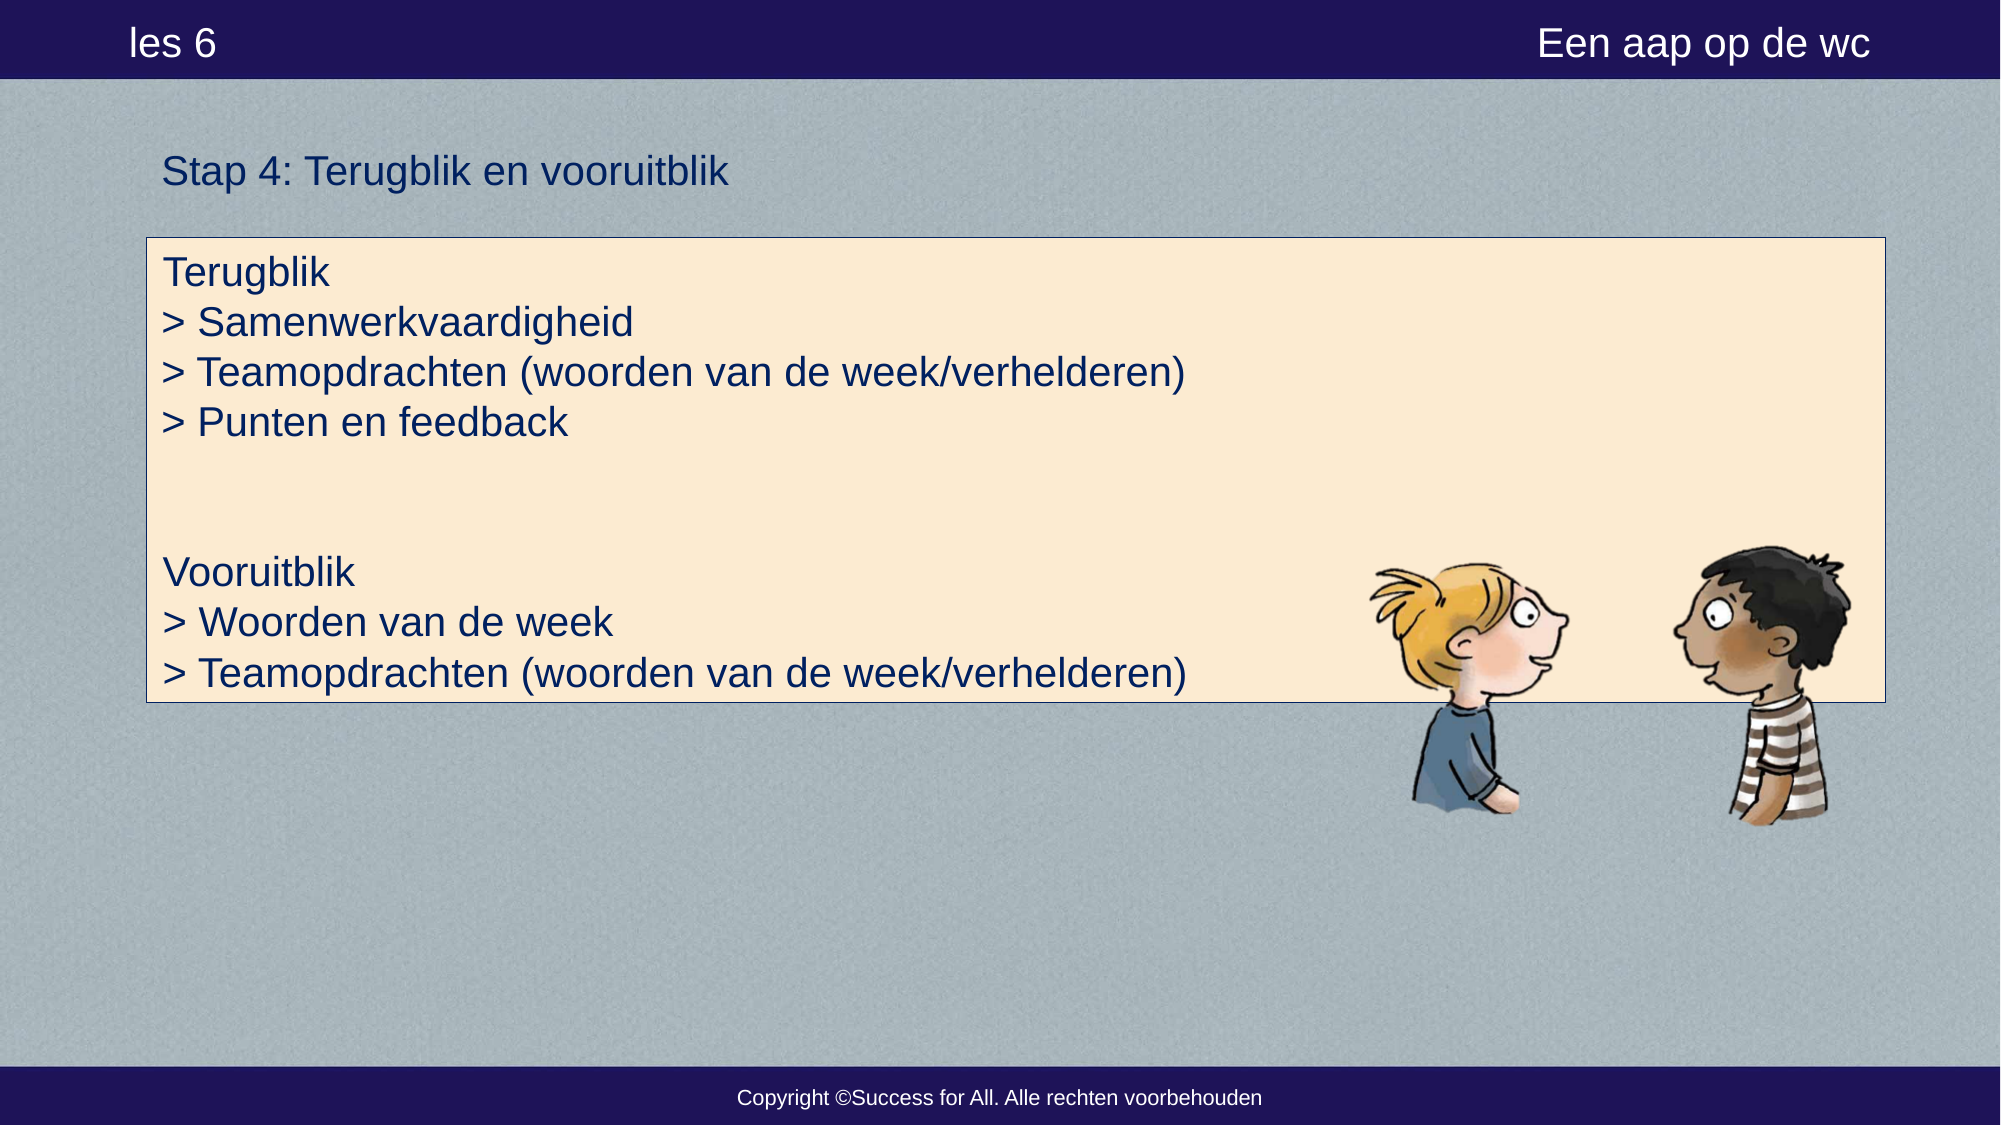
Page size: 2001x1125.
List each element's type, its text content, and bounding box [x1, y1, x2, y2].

text_box Stap 4: Terugblik en vooruitblik [146, 136, 939, 201]
text_box les 6 [114, 8, 354, 73]
text_box Terugblik > Samenwerkvaardigheid > Teamopdrachten (woorden van de week/verhelderen) > Punten en feedback Vooruitblik > Woorden van de week > Teamopdrachten (woorden van de week/verhelderen) [146, 237, 1886, 703]
picture [0, 0, 2001, 1125]
text_box Een aap op de wc [999, 8, 1886, 73]
text_box Copyright ©Success for All. Alle rechten voorbehouden [0, 1076, 2000, 1125]
